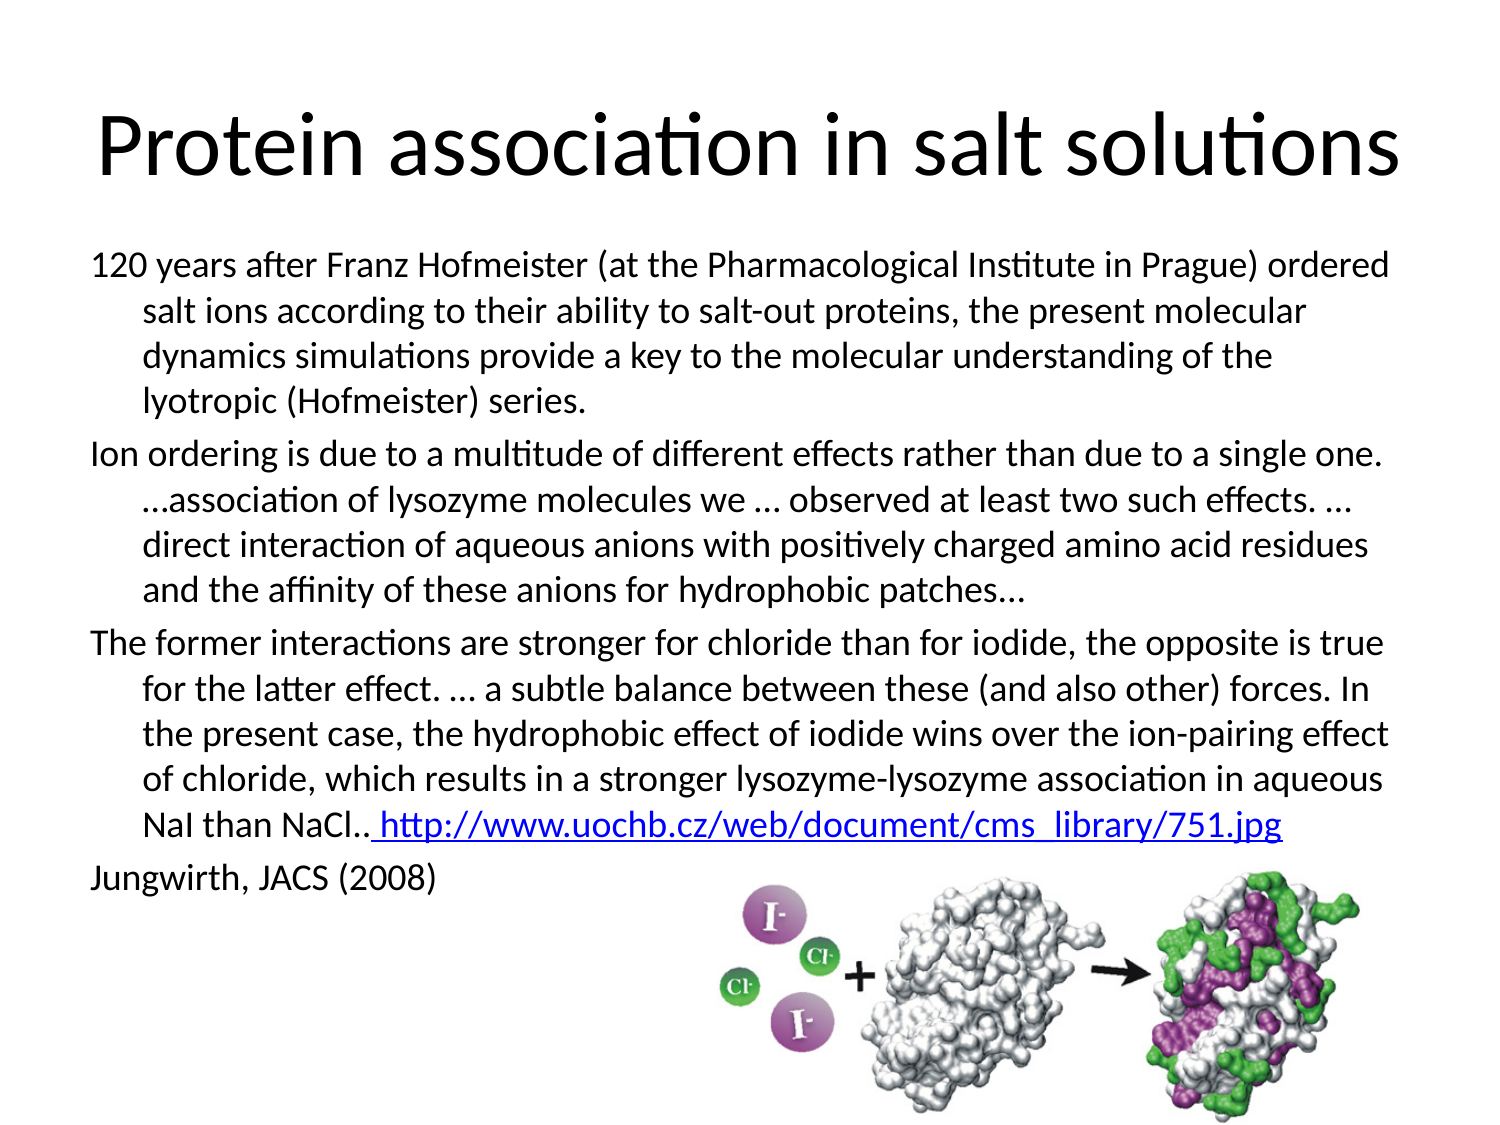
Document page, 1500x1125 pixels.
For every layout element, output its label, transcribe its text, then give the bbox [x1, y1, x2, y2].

list 120 years after Franz Hofmeister (at the Pharmacological Institute in Prague) ordered salt ions according to their ability to salt-out proteins, the present molecular dynamics simulations provide a key to the molecular understanding of the lyotropic (Hofmeister) series. Ion ordering is due to a multitude of different effects rather than due to a single one. …association of lysozyme molecules we … observed at least two such effects. …direct interaction of aqueous anions with positively charged amino acid residues and the affinity of these anions for hydrophobic patches... The former interactions are stronger for chloride than for iodide, the opposite is true for the latter effect. … a subtle balance between these (and also other) forces. In the present case, the hydrophobic effect of iodide wins over the ion-pairing effect of chloride, which results in a stronger lysozyme-lysozyme association in aqueous NaI than NaCl.. http://www.uochb.cz/web/document/cms_library/751.jpg Jungwirth, JACS (2008) [75, 232, 1425, 919]
picture [707, 867, 1371, 1125]
title Protein association in salt solutions [75, 45, 1425, 232]
